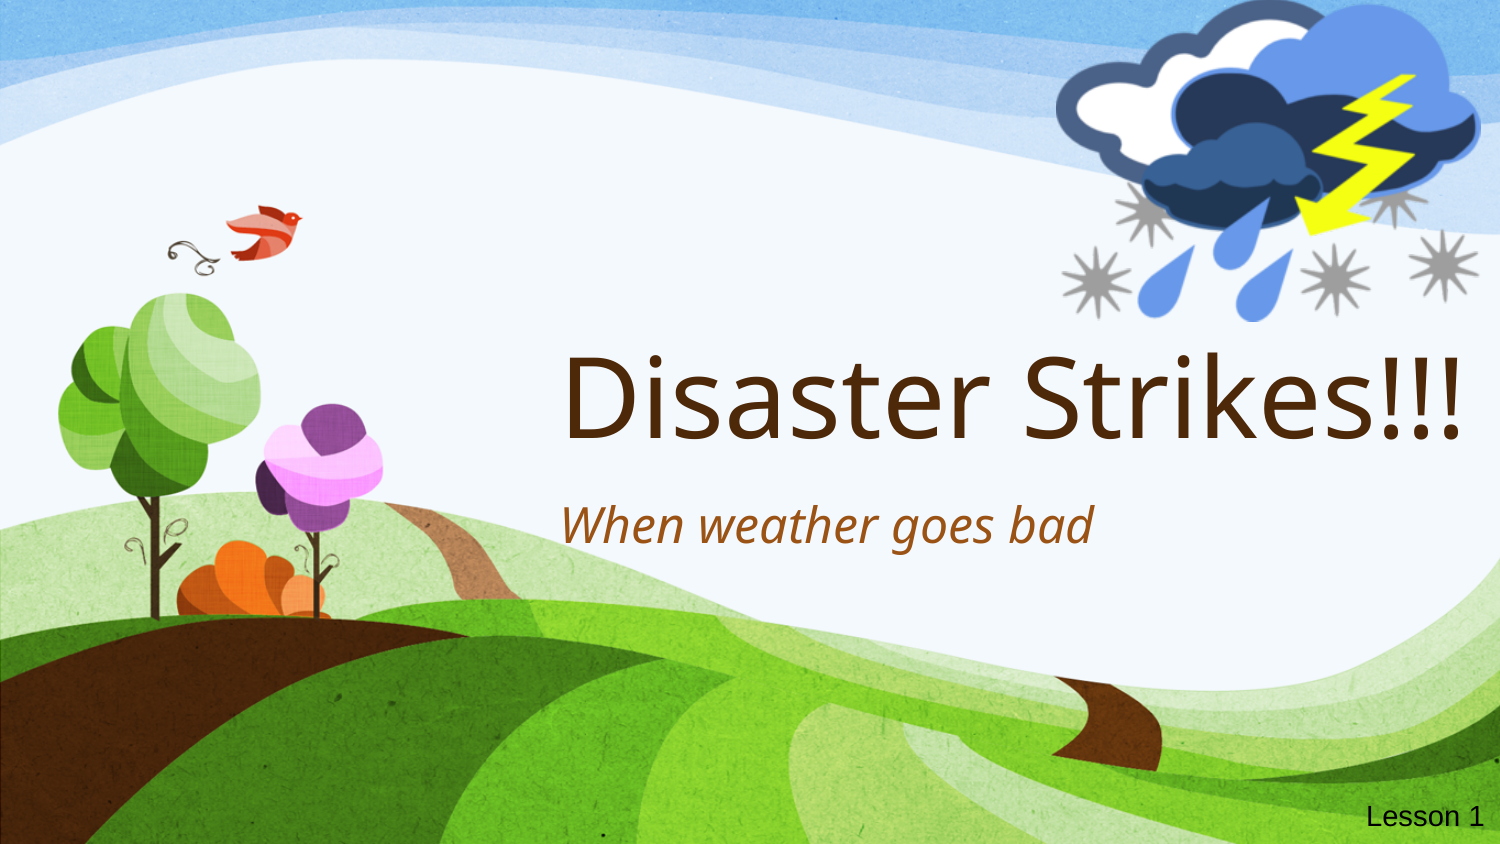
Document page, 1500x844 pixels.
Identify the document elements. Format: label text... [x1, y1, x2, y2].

text_box Lesson 1 [1346, 782, 1500, 844]
picture [0, 0, 1500, 844]
subtitle When weather goes bad [544, 478, 1389, 591]
title Disaster Strikes!!! [544, 253, 1488, 479]
